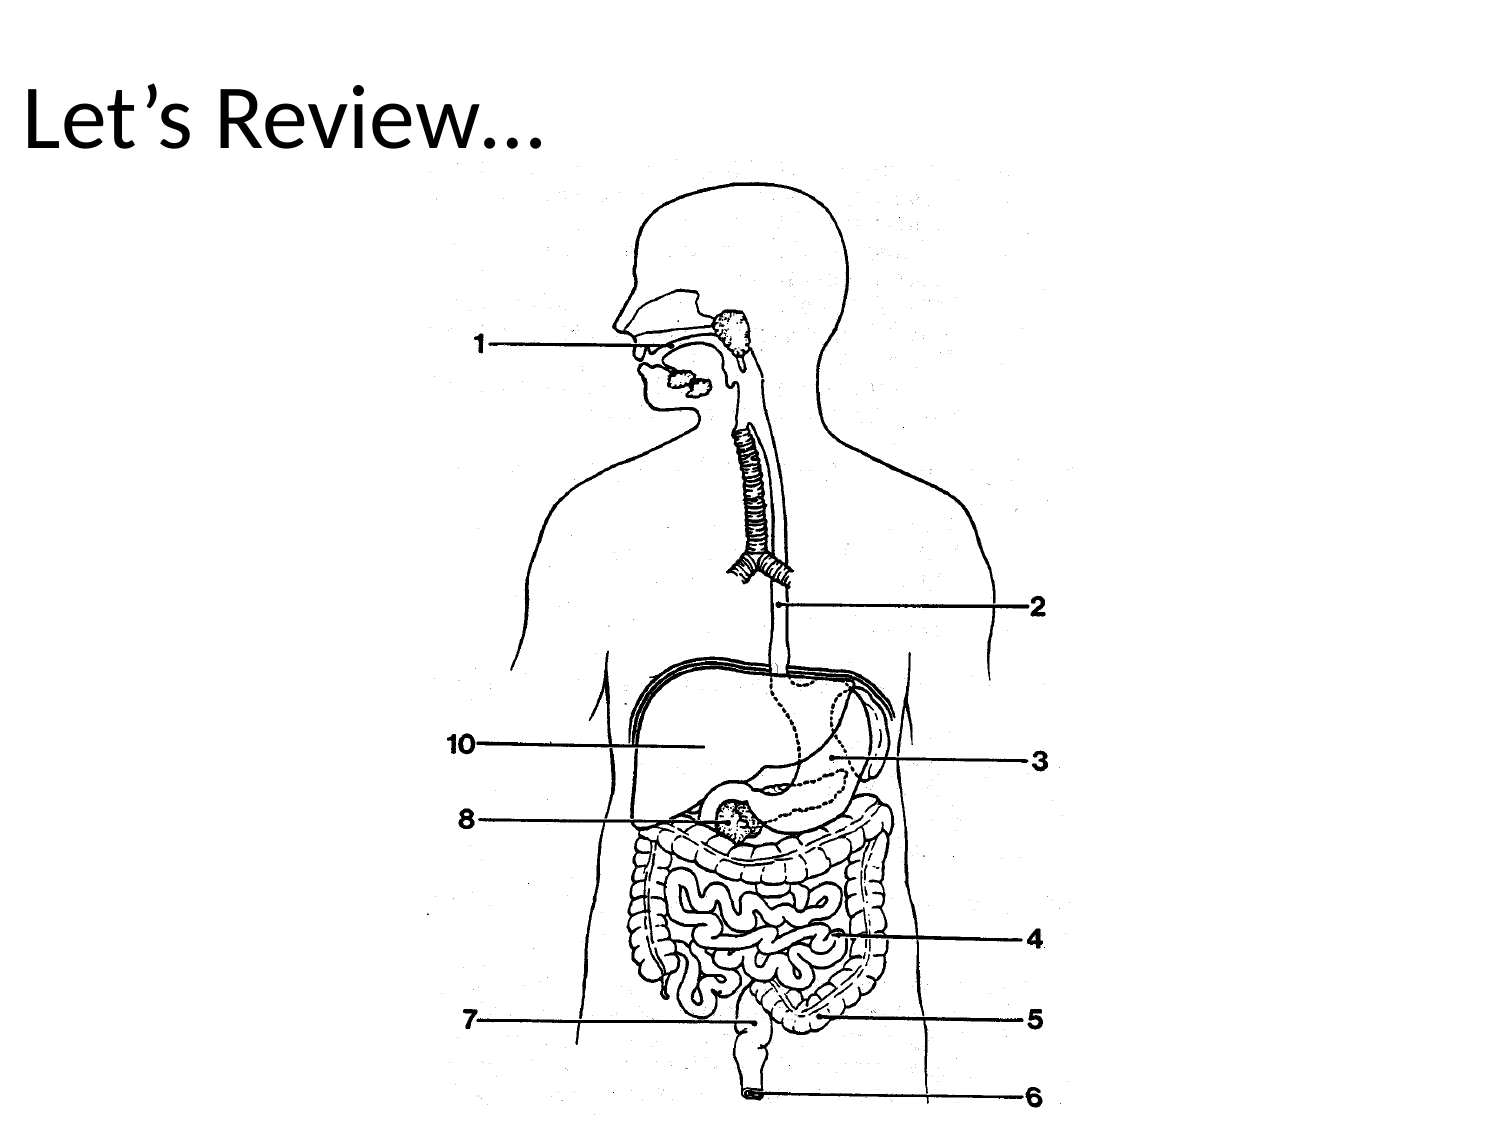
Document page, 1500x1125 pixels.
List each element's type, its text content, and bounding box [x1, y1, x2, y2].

title Let’s Review… [7, 18, 1358, 206]
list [74, 156, 1426, 1119]
